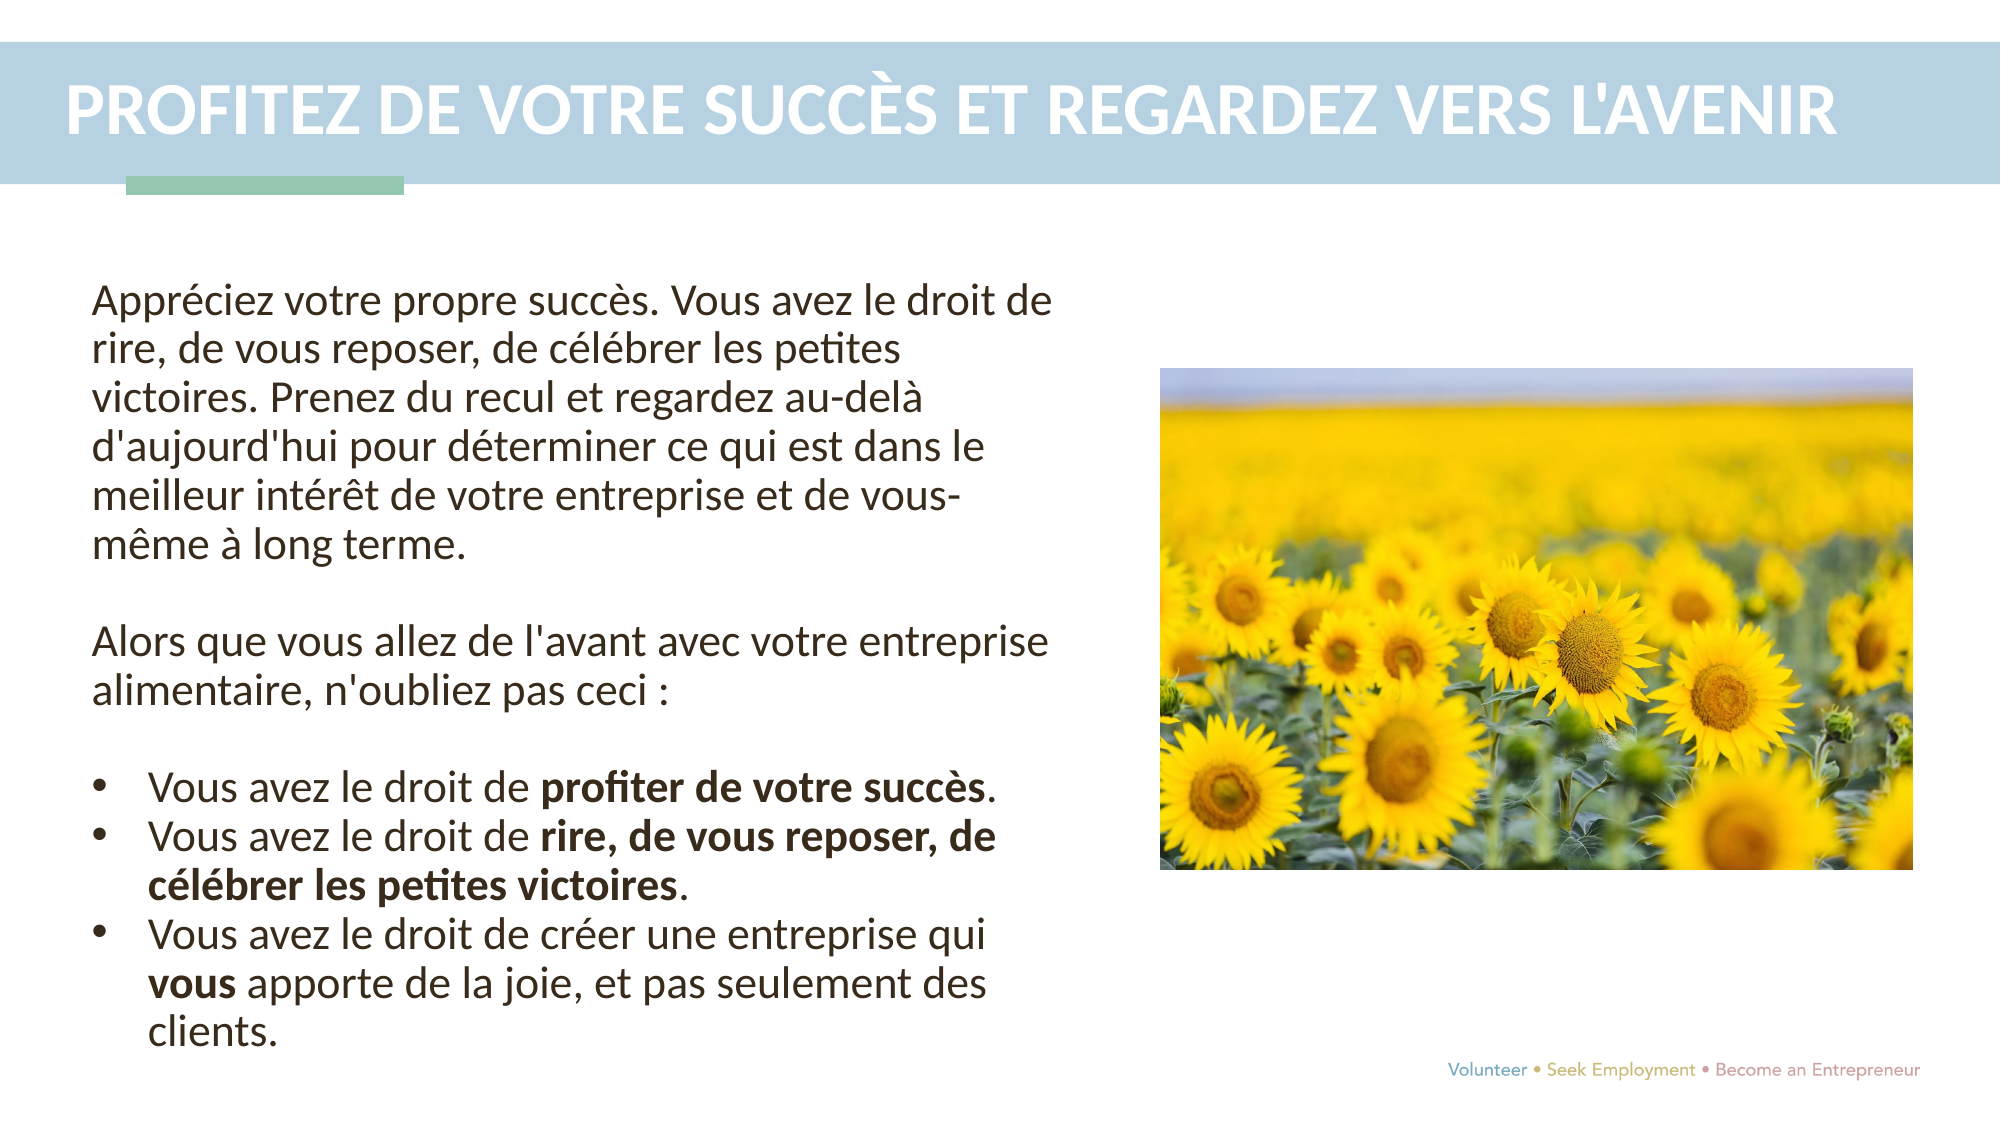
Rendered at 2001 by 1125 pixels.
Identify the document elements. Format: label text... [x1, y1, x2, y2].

picture [1160, 368, 1913, 870]
text_box Appréciez votre propre succès. Vous avez le droit de rire, de vous reposer, de célébrer les petites victoires. Prenez du recul et regardez au-delà d'aujourd'hui pour déterminer ce qui est dans le meilleur intérêt de votre entreprise et de vous-même à long terme. Alors que vous allez de l'avant avec votre entreprise alimentaire, n'oubliez pas ceci : Vous avez le droit de profiter de votre succès. Vous avez le droit de rire, de vous reposer, de célébrer les petites victoires. Vous avez le droit de créer une entreprise qui vous apporte de la joie, et pas seulement des clients. [76, 268, 1075, 813]
picture [1418, 1046, 1971, 1103]
list PROFITEZ DE VOTRE SUCCÈS ET REGARDEZ VERS L'AVENIR [50, 51, 1913, 170]
